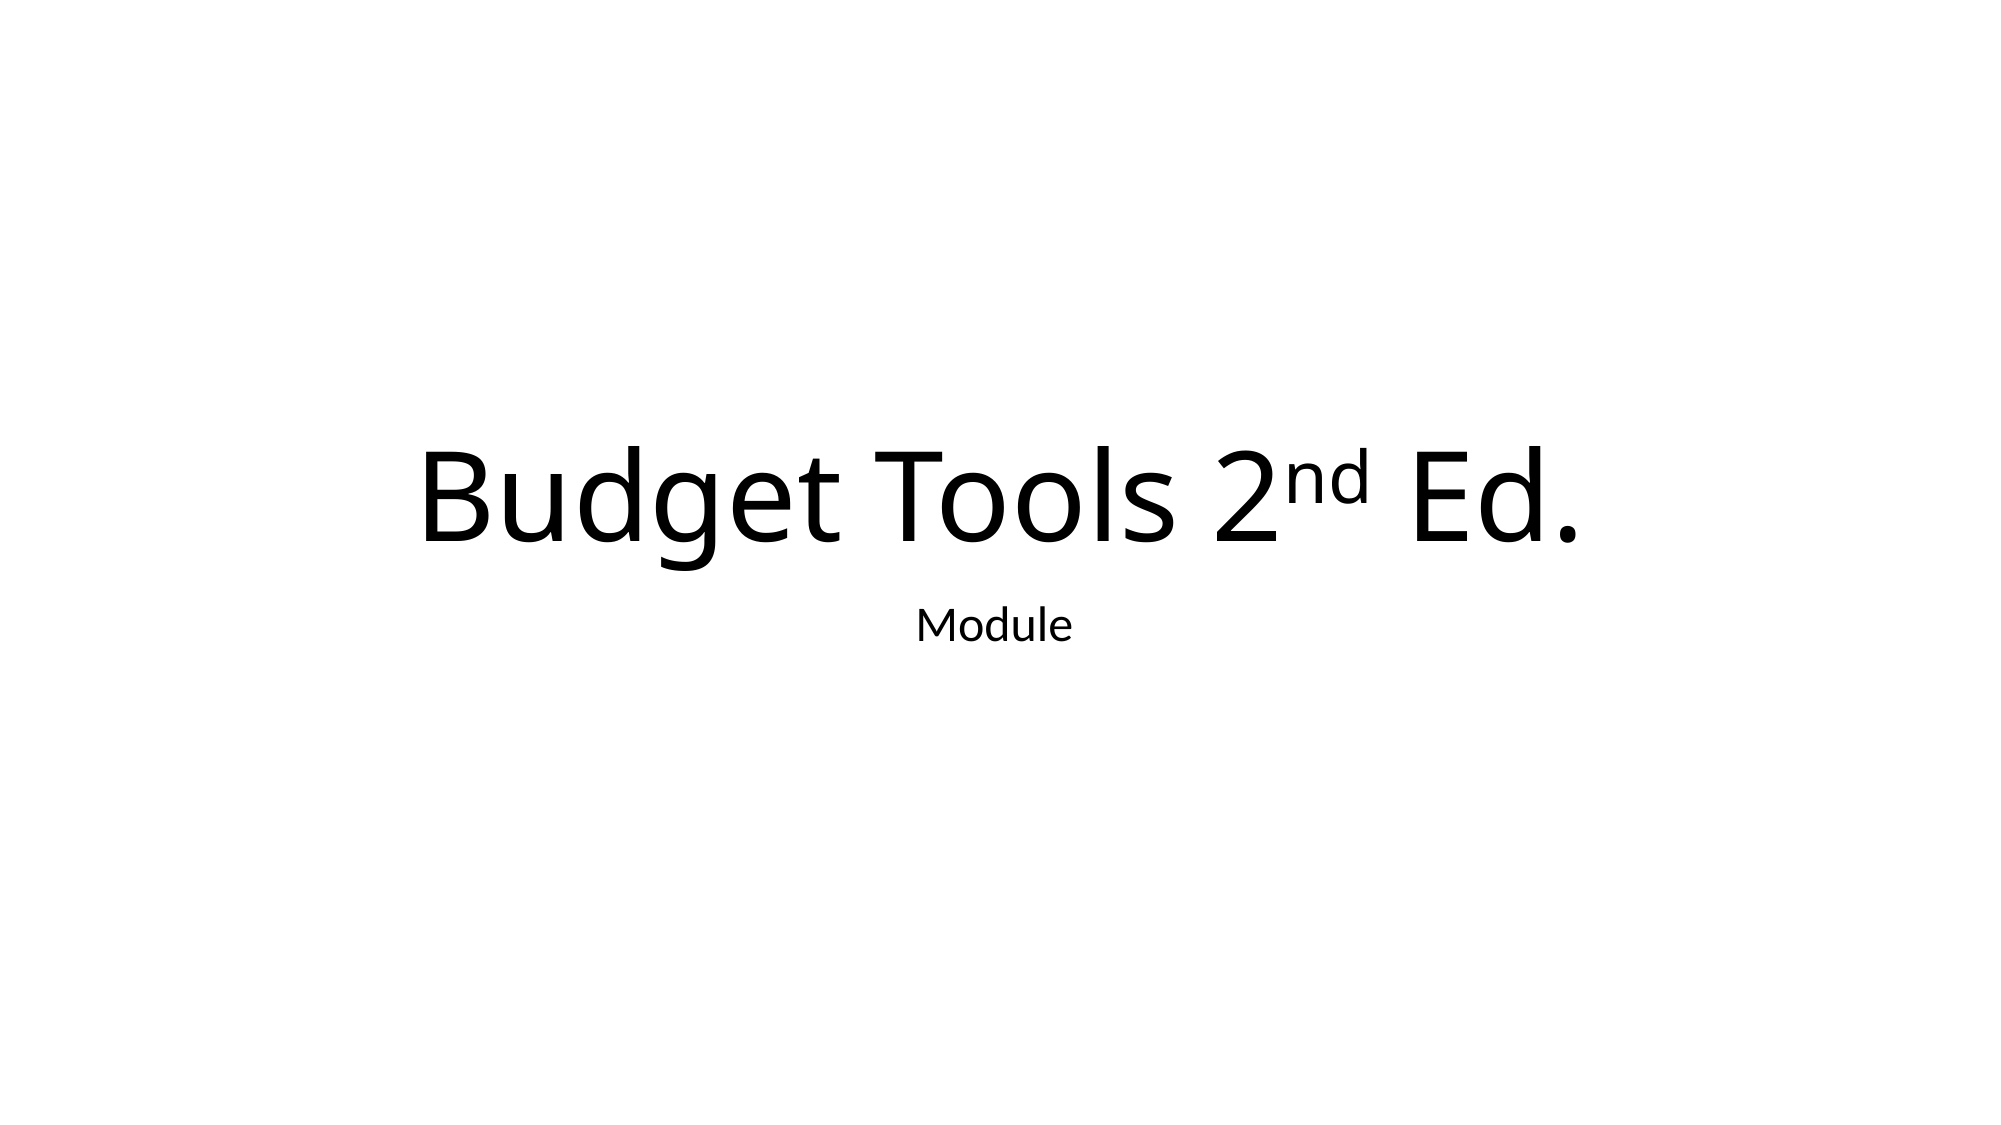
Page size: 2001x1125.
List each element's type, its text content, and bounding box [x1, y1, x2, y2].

subtitle Module [249, 590, 1750, 863]
title Budget Tools 2nd Ed. [249, 184, 1750, 576]
